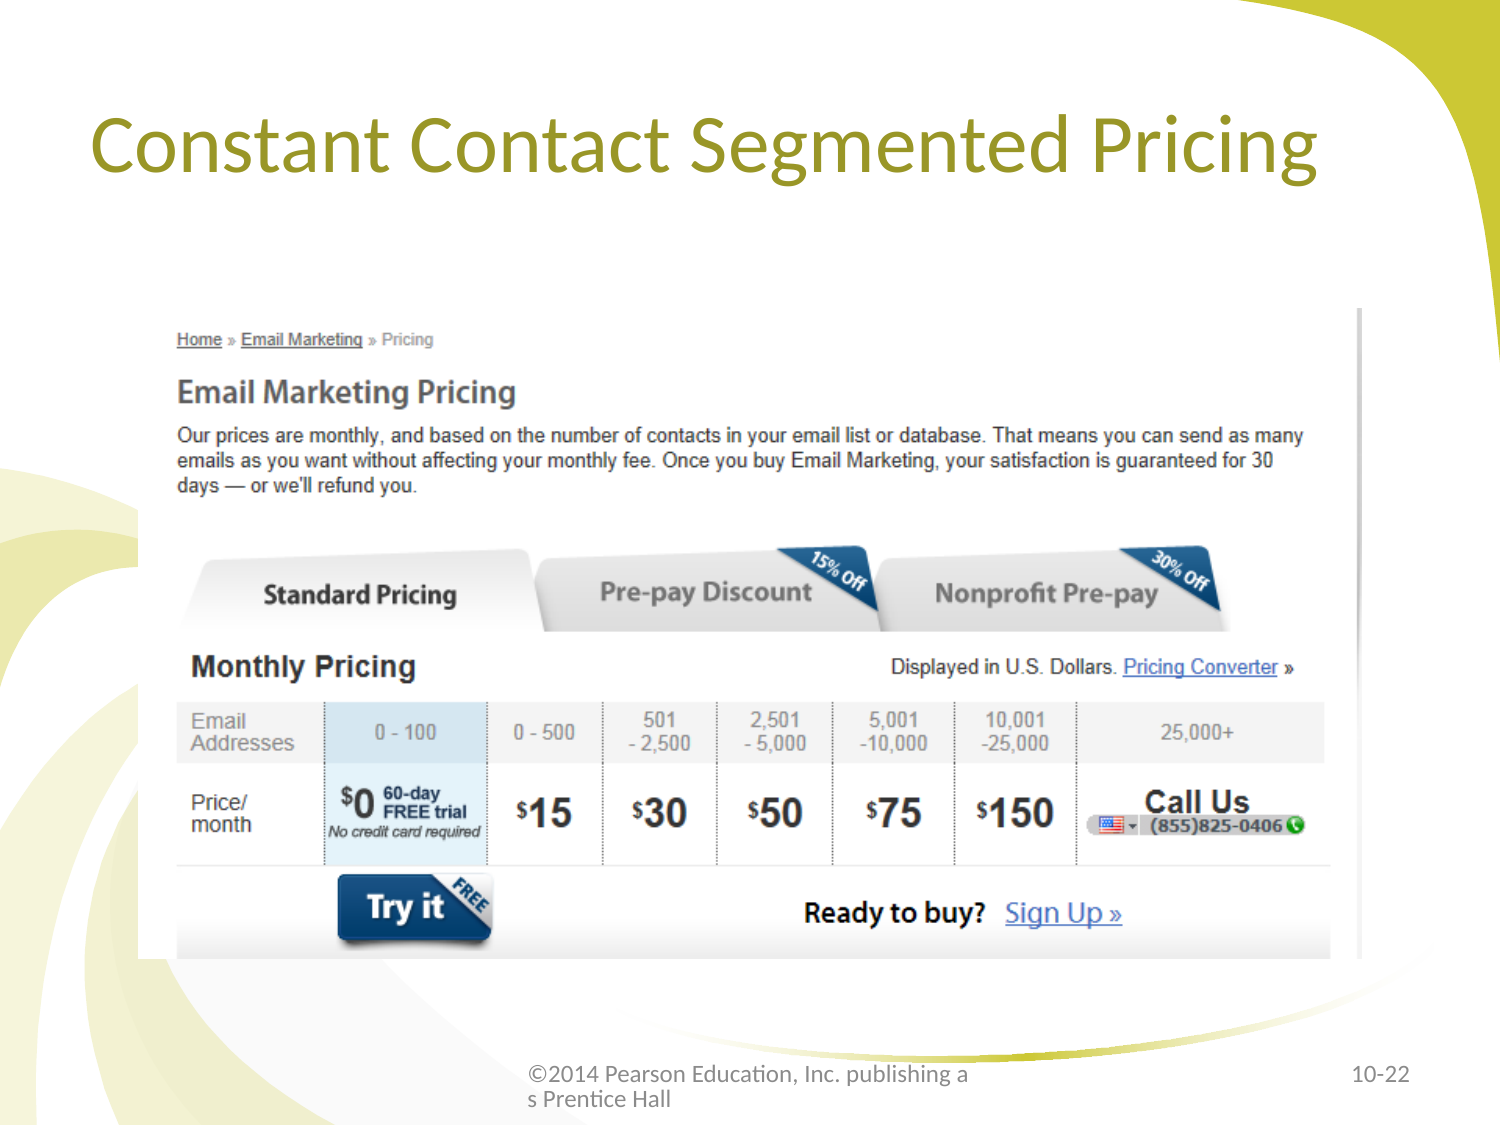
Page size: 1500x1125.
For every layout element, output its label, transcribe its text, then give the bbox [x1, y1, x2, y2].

slide_number 10-22 [1074, 1042, 1425, 1103]
title Constant Contact Segmented Pricing [75, 45, 1425, 233]
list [138, 308, 1362, 959]
footer ©2014 Pearson Education, Inc. publishing as Prentice Hall [512, 1042, 988, 1103]
